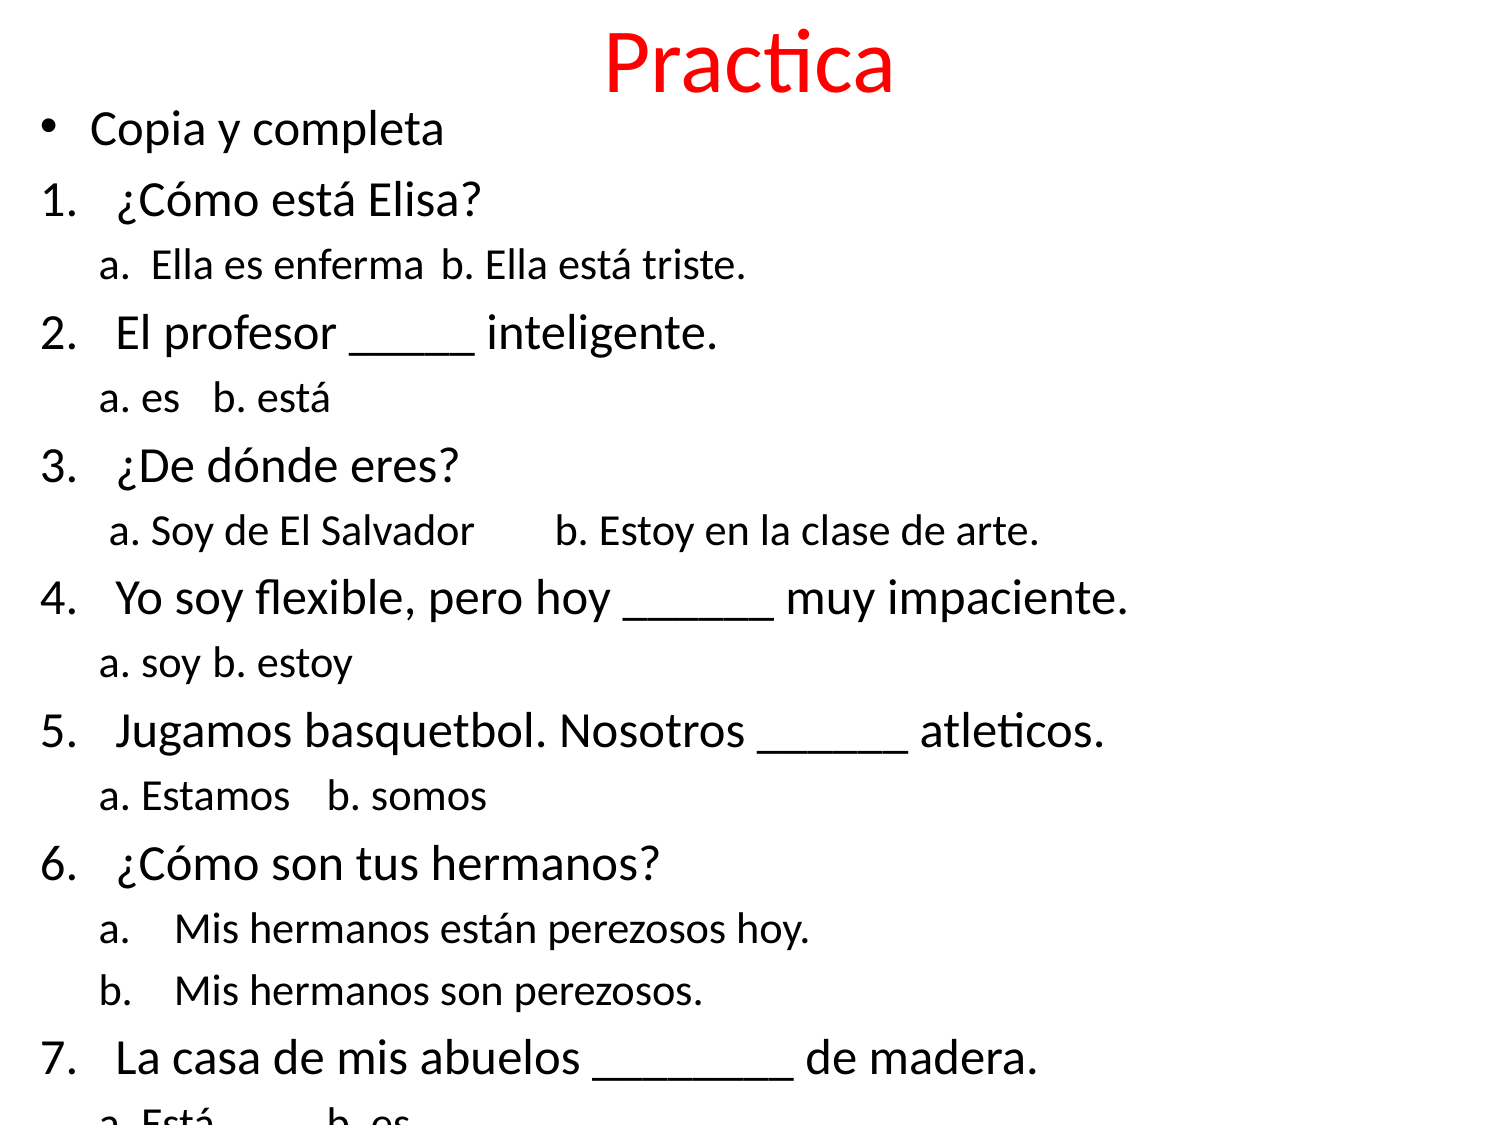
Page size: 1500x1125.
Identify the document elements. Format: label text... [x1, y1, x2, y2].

list Copia y completa ¿Cómo está Elisa? a. Ella es enferma b. Ella está triste. El profesor _____ inteligente. a. es b. está ¿De dónde eres? a. Soy de El Salvador b. Estoy en la clase de arte. Yo soy flexible, pero hoy ______ muy impaciente. a. soy b. estoy Jugamos basquetbol. Nosotros ______ atleticos. a. Estamos b. somos ¿Cómo son tus hermanos? Mis hermanos están perezosos hoy. Mis hermanos son perezosos. La casa de mis abuelos ________ de madera. a. Está b. es [24, 87, 1500, 1125]
title Practica [75, 0, 1425, 87]
